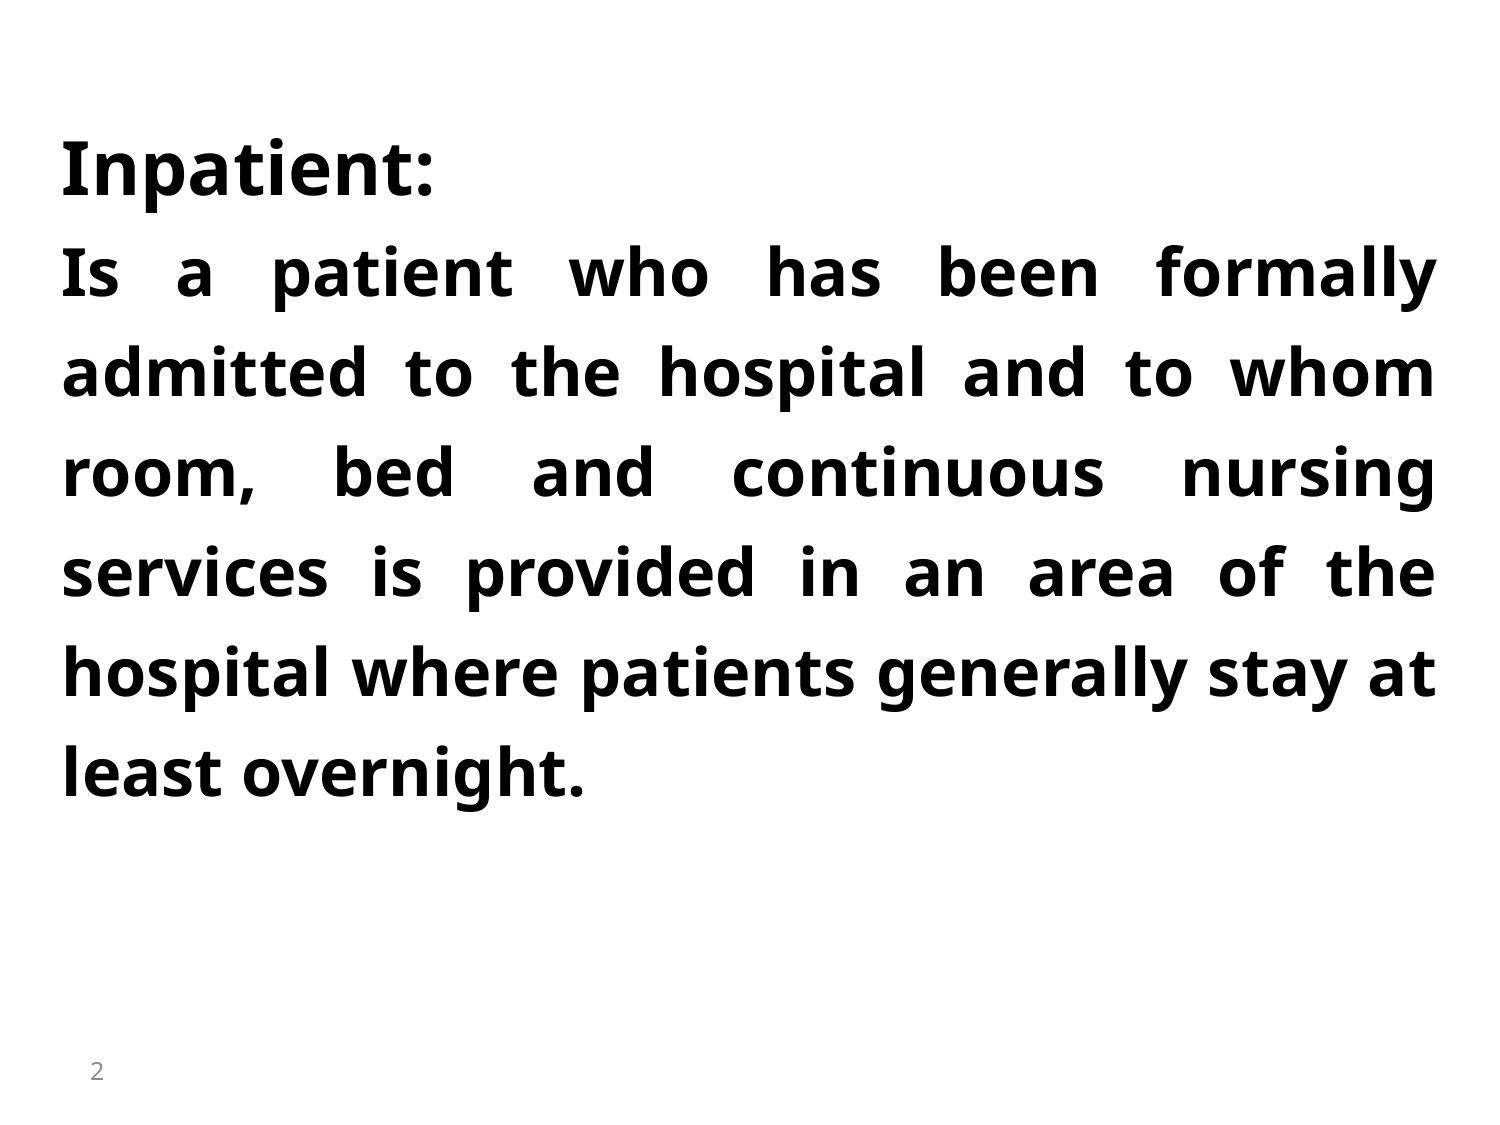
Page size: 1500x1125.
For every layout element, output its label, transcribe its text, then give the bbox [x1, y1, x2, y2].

text_box Inpatient: Is a patient who has been formally admitted to the hospital and to whom room, bed and continuous nursing services is provided in an area of the hospital where patients generally stay at least overnight. [46, 102, 1454, 818]
slide_number 2 [75, 1042, 425, 1103]
